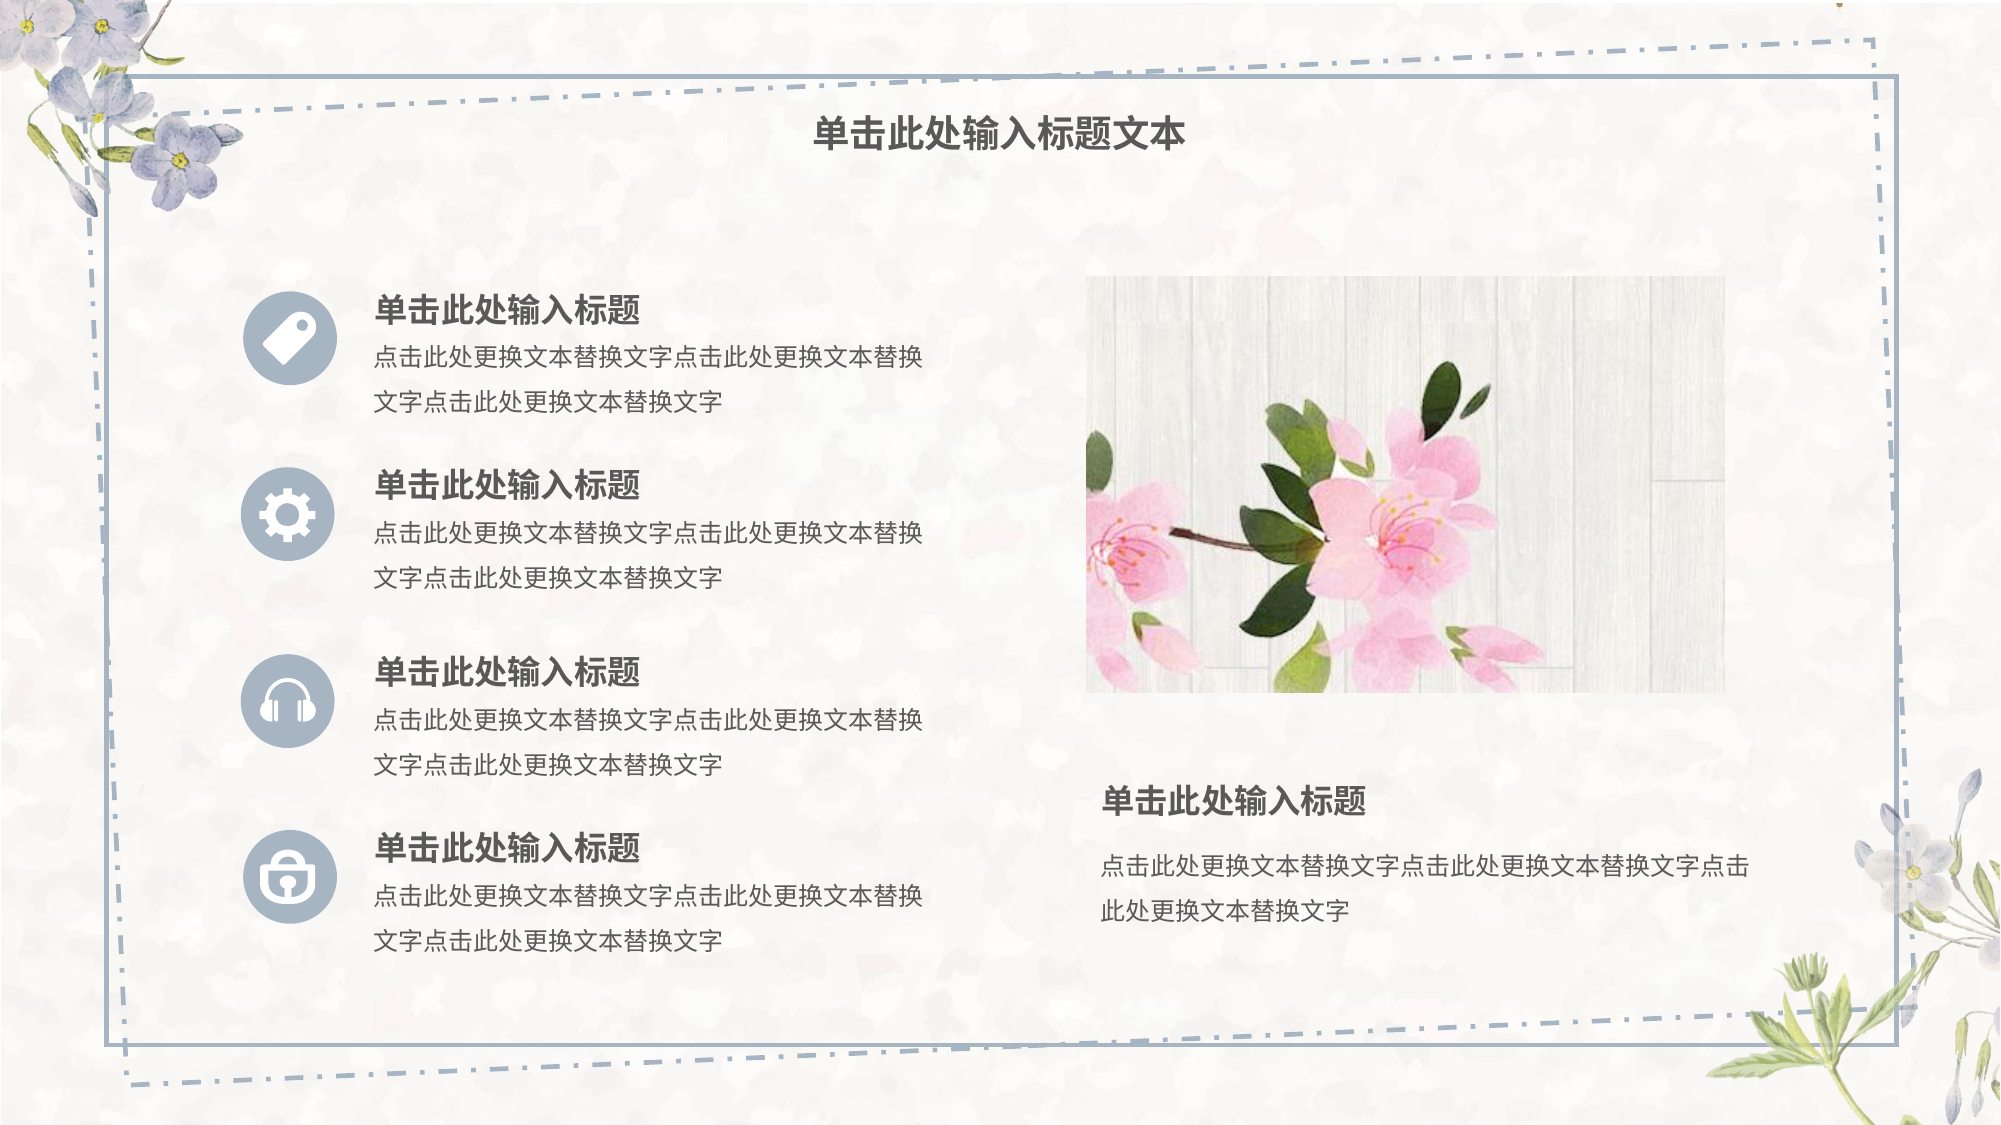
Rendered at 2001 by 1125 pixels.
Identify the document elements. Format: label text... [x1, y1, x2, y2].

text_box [243, 829, 337, 924]
text_box 单击此处输入标题 [359, 457, 656, 495]
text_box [243, 291, 337, 386]
text_box 点击此处更换文本替换文字点击此处更换文本替换文字点击此处更换文本替换文字 [359, 495, 954, 600]
text_box 点击此处更换文本替换文字点击此处更换文本替换文字点击此处更换文本替换文字 [359, 682, 954, 787]
text_box 单击此处输入标题 [359, 819, 656, 857]
text_box 单击此处输入标题文本 [794, 102, 1205, 162]
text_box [240, 467, 335, 561]
text_box 单击此处输入标题 [359, 644, 656, 682]
picture [0, 0, 2001, 1125]
text_box 单击此处输入标题 [1086, 772, 1383, 828]
text_box 单击此处输入标题 [359, 281, 656, 319]
text_box 点击此处更换文本替换文字点击此处更换文本替换文字点击此处更换文本替换文字 [1086, 828, 1774, 933]
text_box 点击此处更换文本替换文字点击此处更换文本替换文字点击此处更换文本替换文字 [359, 319, 954, 424]
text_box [240, 654, 335, 748]
text_box 点击此处更换文本替换文字点击此处更换文本替换文字点击此处更换文本替换文字 [359, 857, 954, 963]
